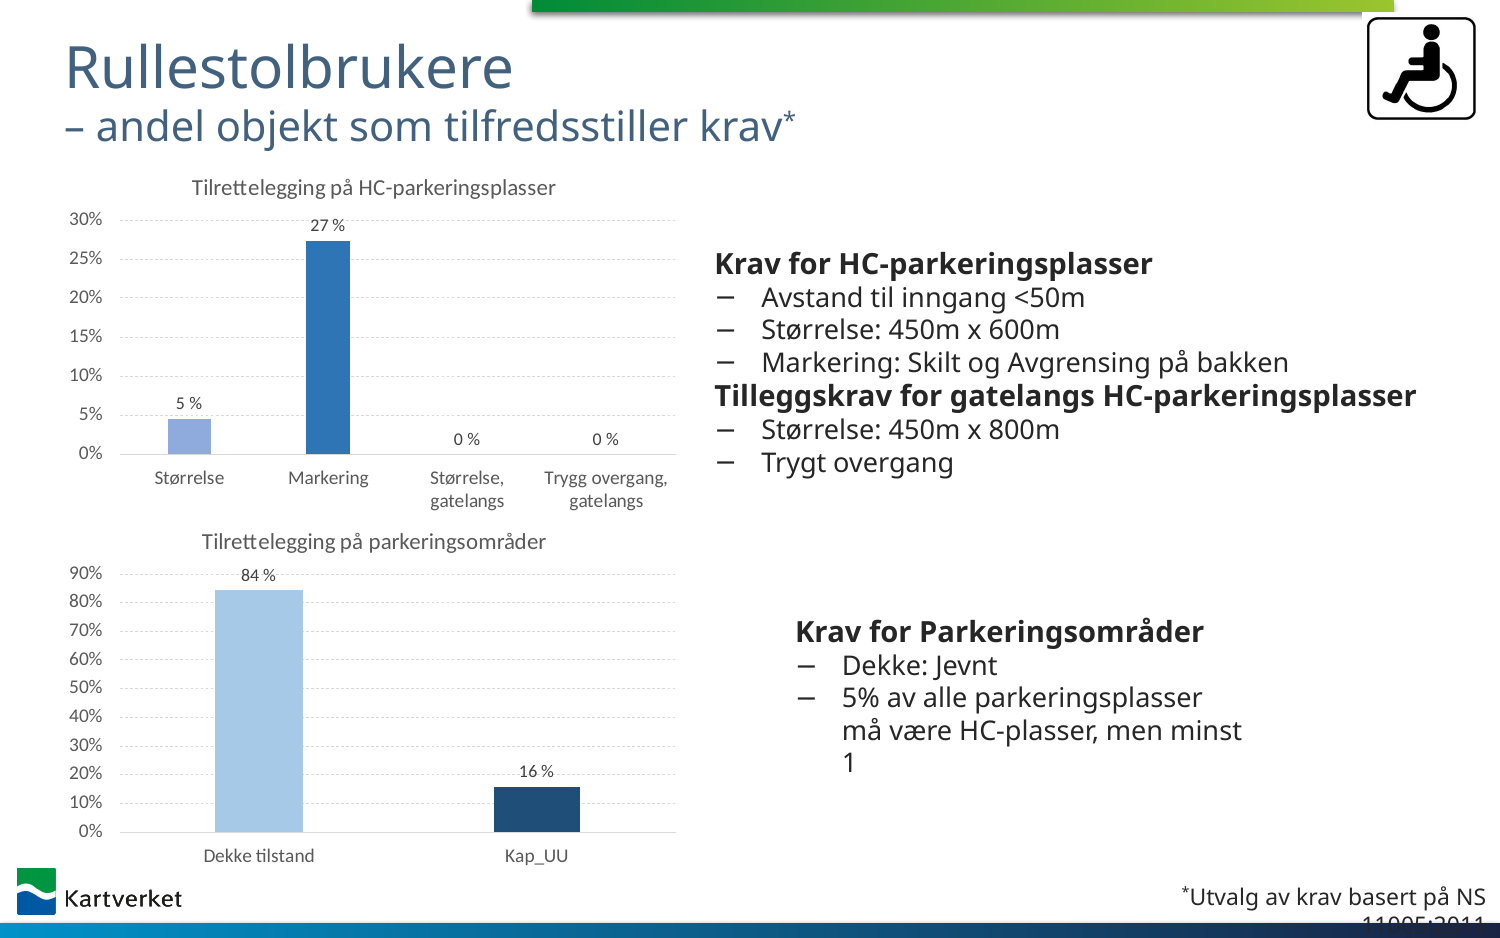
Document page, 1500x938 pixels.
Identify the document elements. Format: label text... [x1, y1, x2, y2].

picture [62, 520, 687, 874]
picture [1362, 12, 1481, 126]
text_box Rullestolbrukere – andel objekt som tilfredsstiller krav* [49, 25, 1431, 158]
text_box *Utvalg av krav basert på NS 11005:2011 [1068, 873, 1500, 938]
text_box Krav for Parkeringsområder Dekke: Jevnt 5% av alle parkeringsplasser må være HC-plasser, men minst 1 [780, 605, 1261, 786]
picture [62, 166, 687, 519]
text_box Krav for HC-parkeringsplasser Avstand til inngang <50m Størrelse: 450m x 600m Markering: Skilt og Avgrensing på bakken Tilleggskrav for gatelangs HC-parkeringsplasser Størrelse: 450m x 800m Trygt overgang [699, 237, 1433, 485]
